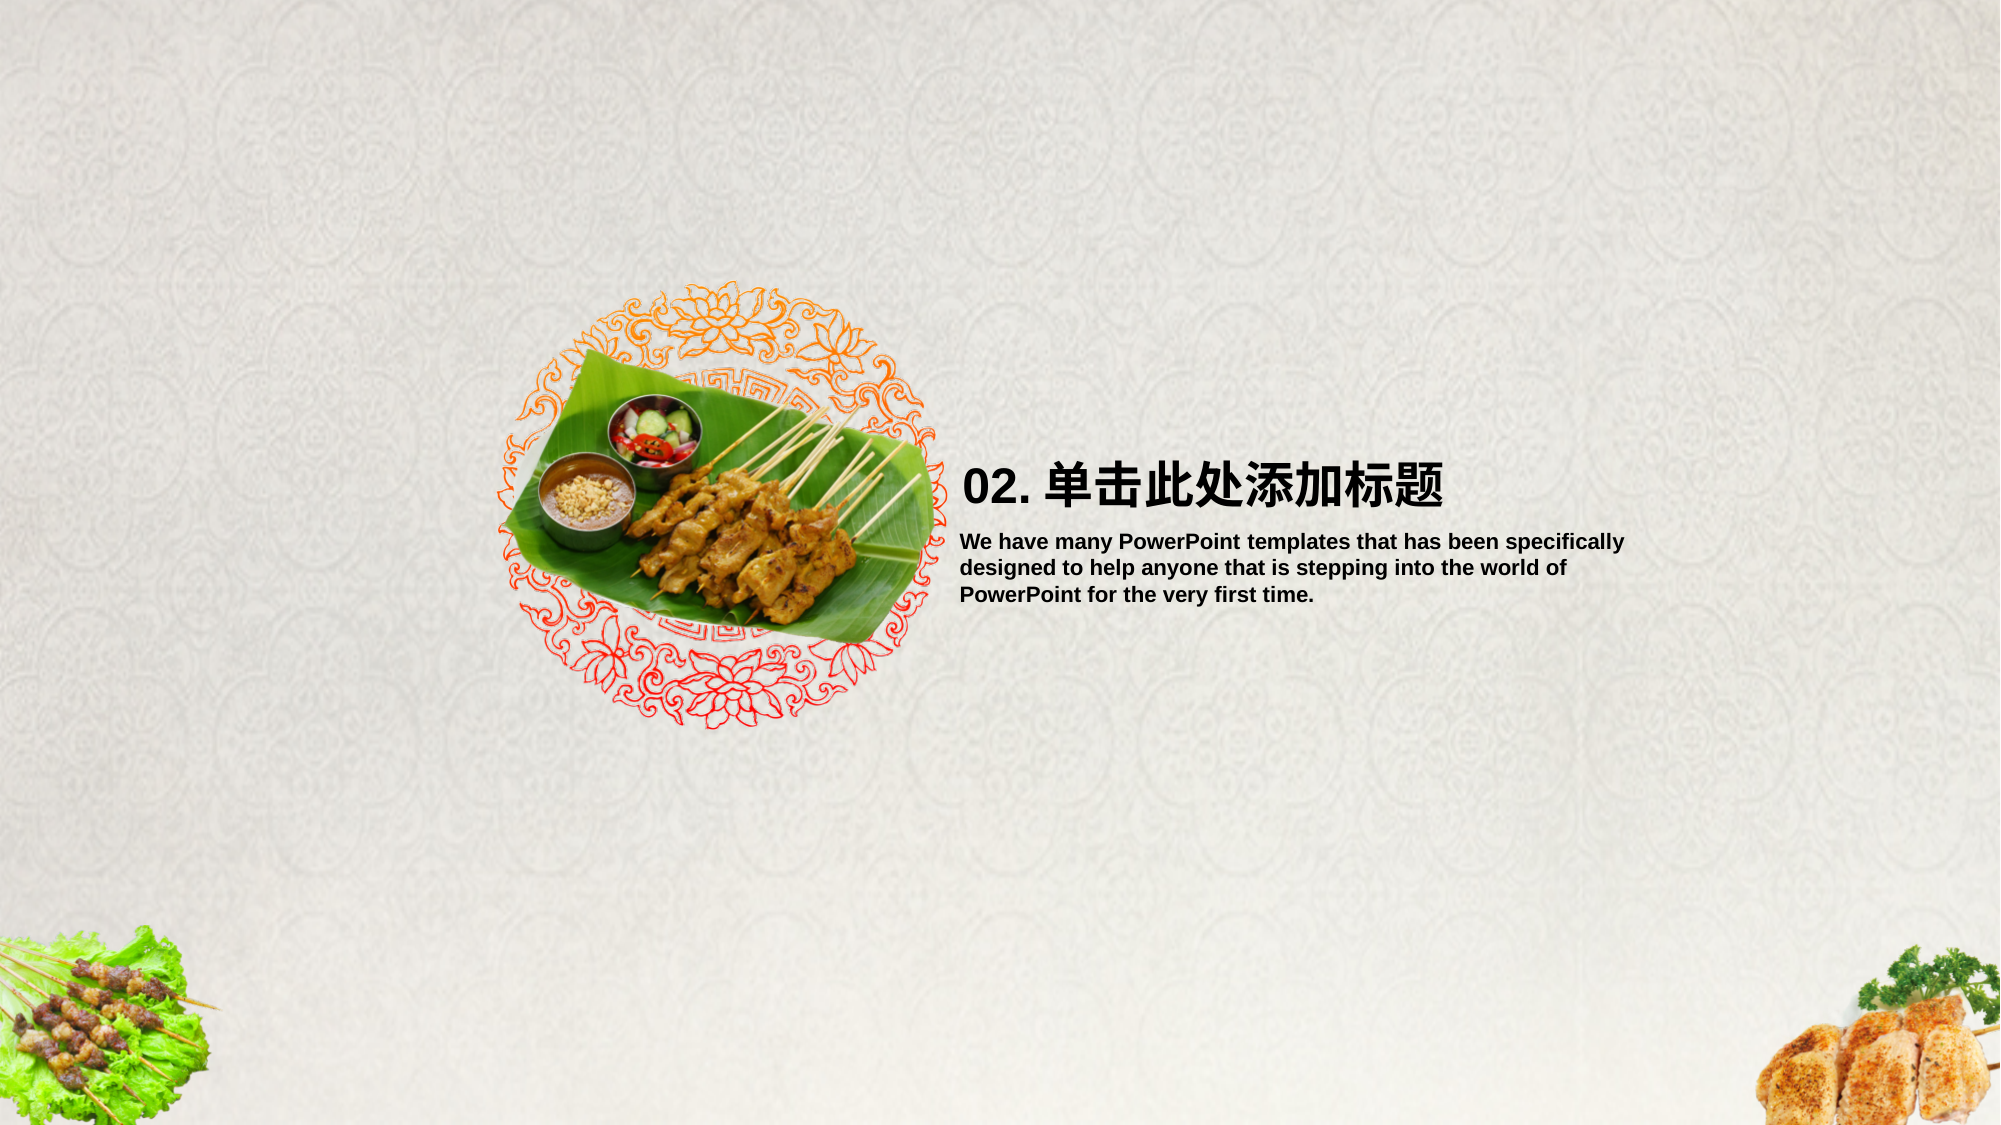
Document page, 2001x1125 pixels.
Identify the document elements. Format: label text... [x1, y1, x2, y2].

text_box 02.单击此处添加标题 [978, 453, 1618, 514]
picture [0, 0, 2001, 1125]
text_box We have many PowerPoint templates that has been specifically designed to help anyone that is stepping into the world of PowerPoint for the very first time. [978, 519, 1670, 615]
